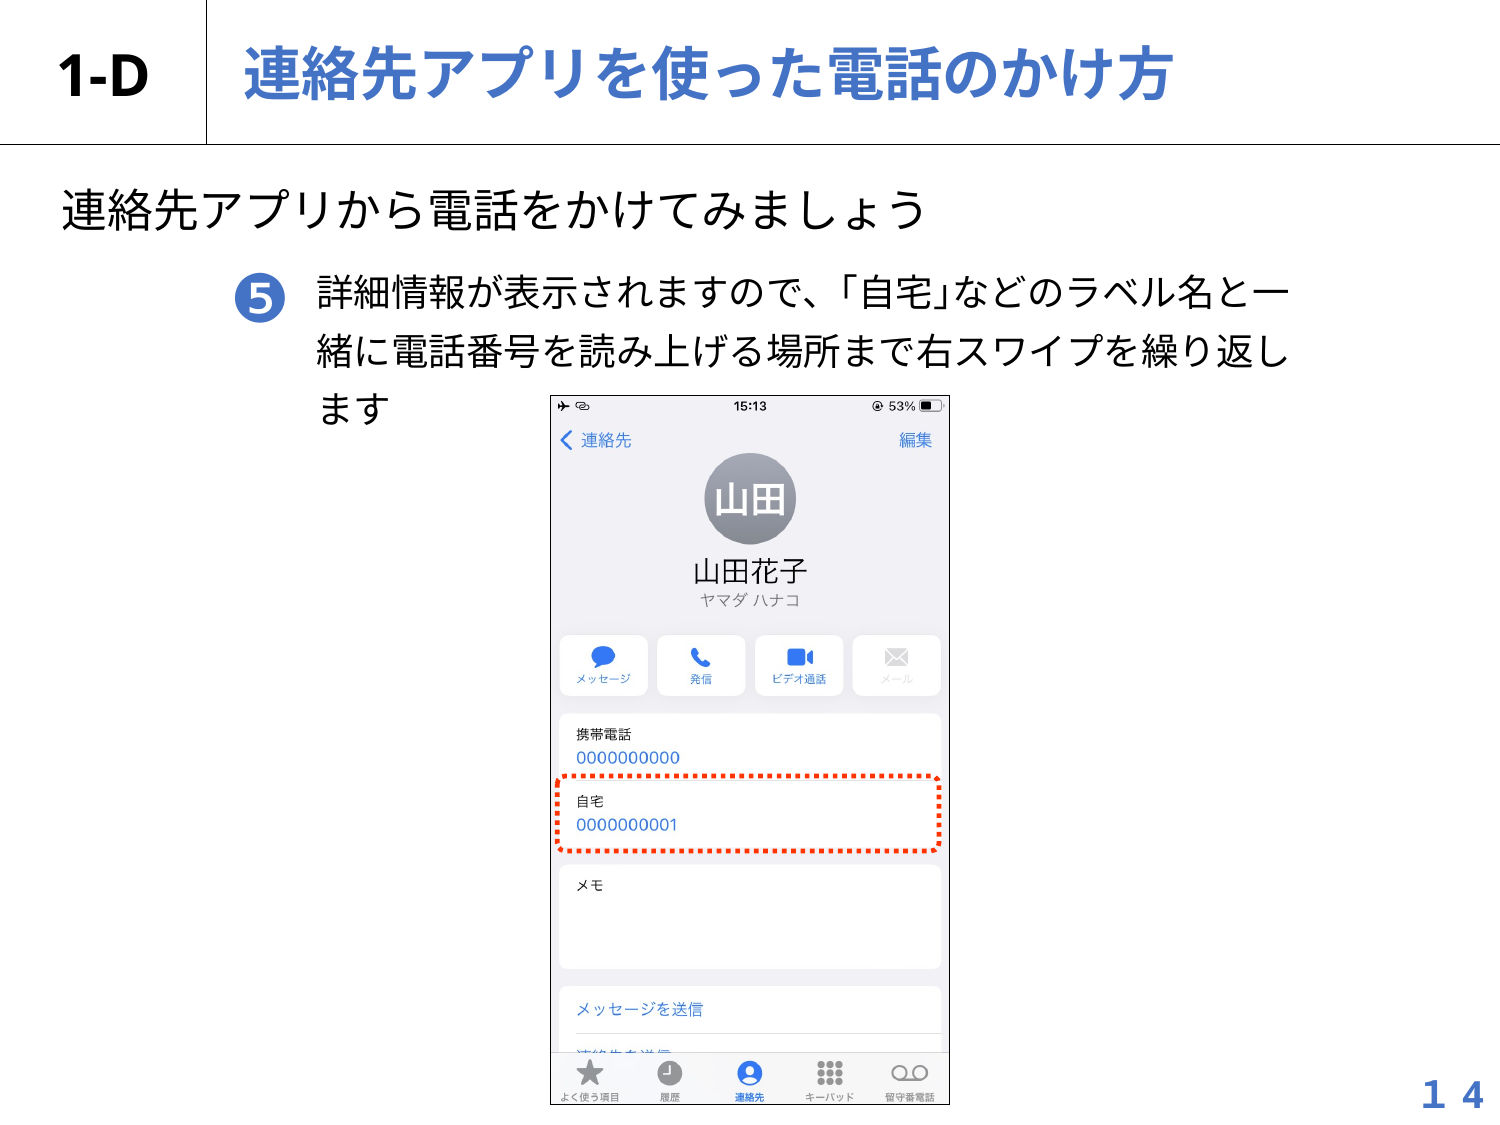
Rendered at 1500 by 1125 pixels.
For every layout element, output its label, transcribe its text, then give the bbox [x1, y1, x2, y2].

text_box ❺ [215, 248, 292, 343]
text_box 詳細情報が表示されますので、｢自宅｣などのラベル名と一緒に電話番号を読み上げる場所まで右スワイプを繰り返します [301, 248, 1336, 439]
text_box １4 [1399, 1063, 1500, 1123]
title 連絡先アプリを使った電話のかけ方 [228, 36, 1472, 116]
text_box 1-D [0, 0, 207, 147]
text_box 連絡先アプリから電話をかけてみましょう [46, 180, 1422, 274]
picture [550, 395, 950, 1105]
